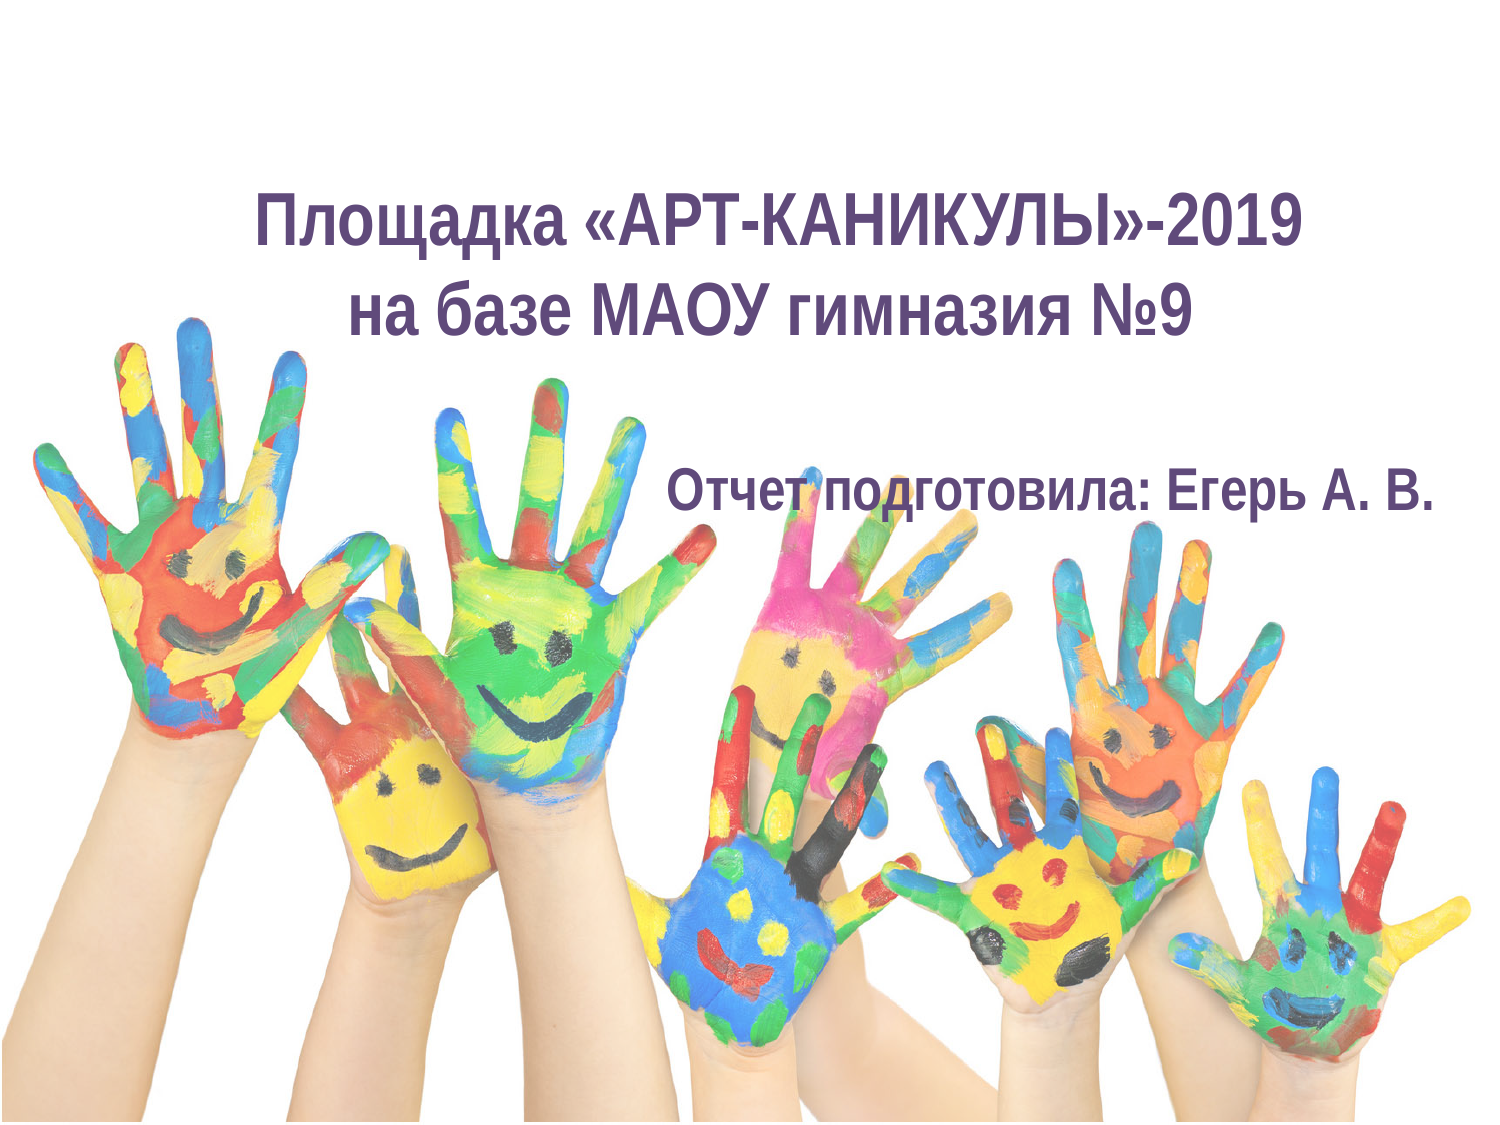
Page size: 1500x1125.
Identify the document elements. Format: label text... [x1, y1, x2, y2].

text_box Отчет подготовила: Егерь А. В. [620, 397, 1482, 686]
title Площадка «АРТ-КАНИКУЛЫ»-2019 на базе МАОУ гимназия №9 [100, 160, 1459, 450]
